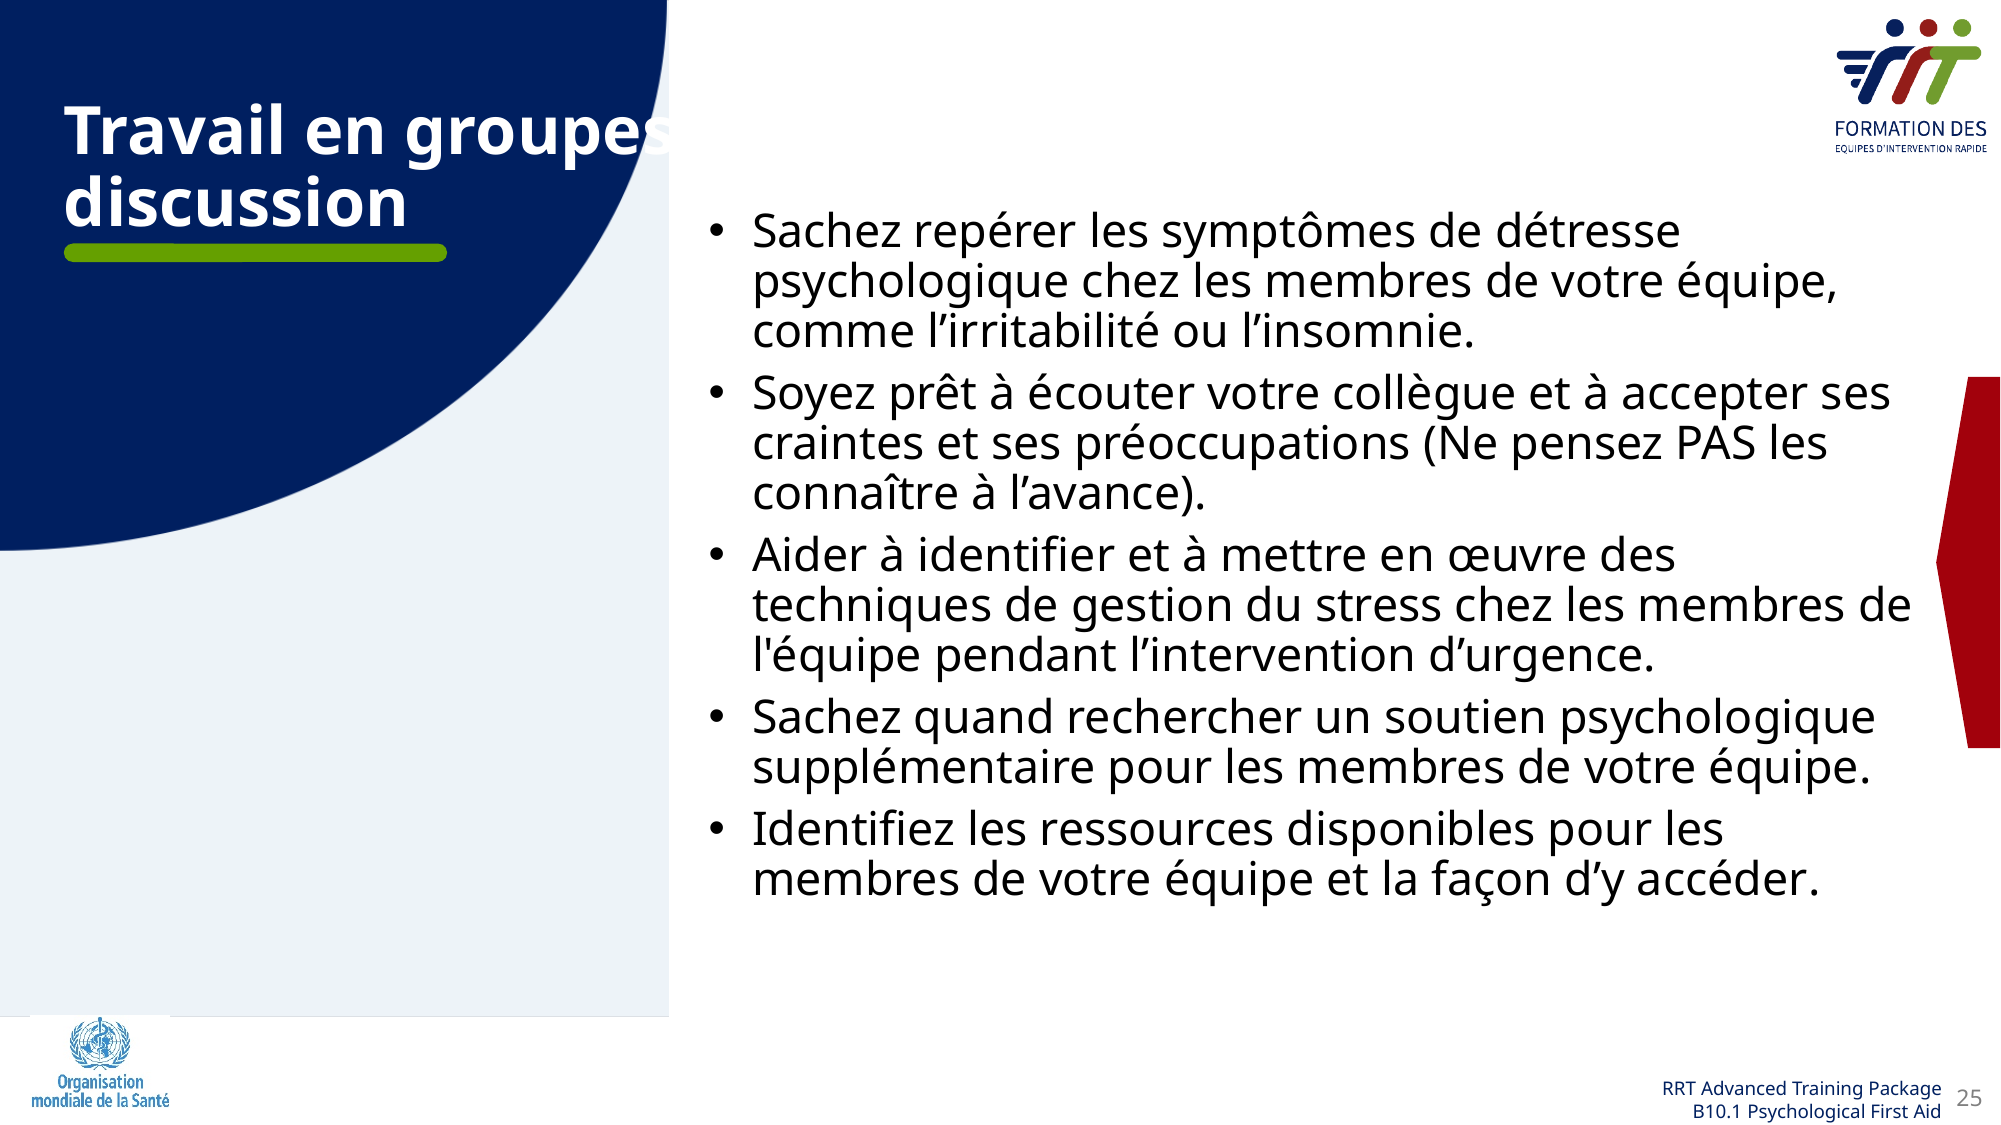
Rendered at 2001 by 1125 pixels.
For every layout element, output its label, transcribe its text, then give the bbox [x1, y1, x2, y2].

picture [1835, 18, 1987, 154]
text_box Travail en groupes: discussion [63, 103, 757, 242]
picture [0, 0, 669, 1108]
list Sachez repérer les symptômes de détresse psychologique chez les membres de votre équipe, comme l’irritabilité ou l’insomnie. Soyez prêt à écouter votre collègue et à accepter ses craintes et ses préoccupations (Ne pensez PAS les connaître à l’avance). Aider à identifier et à mettre en œuvre des techniques de gestion du stress chez les membres de l'équipe pendant l’intervention d’urgence. Sachez quand rechercher un soutien psychologique supplémentaire pour les membres de votre équipe. Identifiez les ressources disponibles pour les membres de votre équipe et la façon d’y accéder. [700, 199, 1937, 926]
